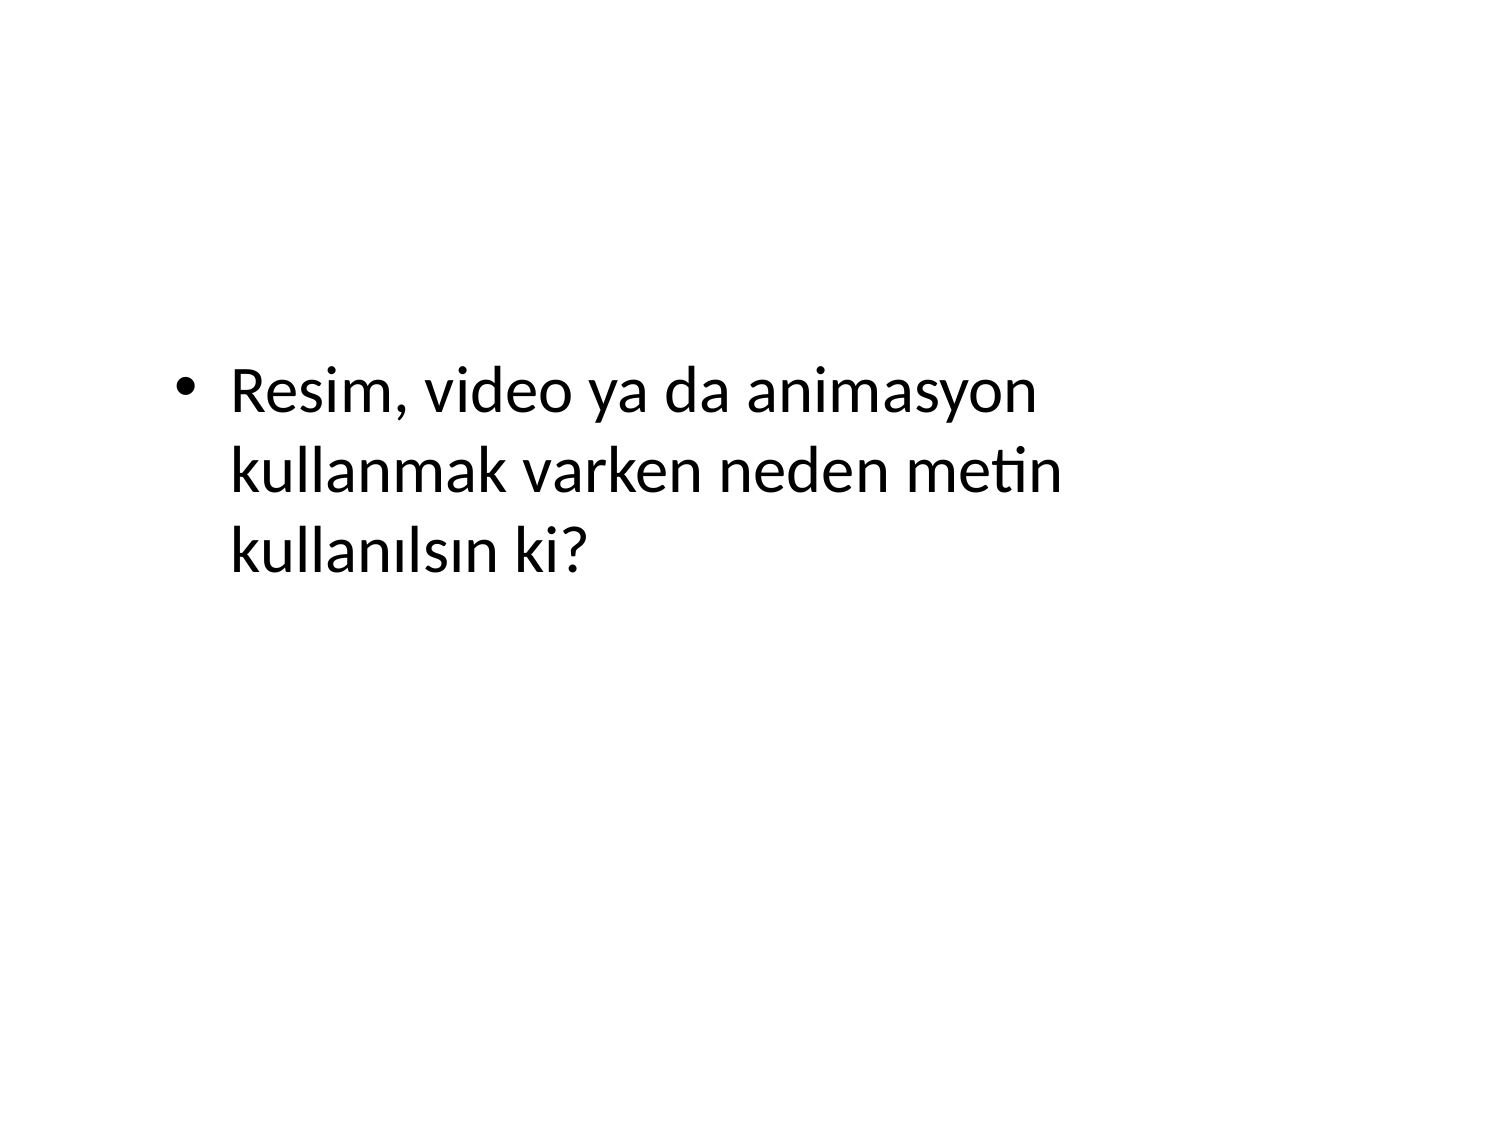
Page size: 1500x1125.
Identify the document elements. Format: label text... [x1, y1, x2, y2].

list Resim, video ya da animasyon kullanmak varken neden metin kullanılsın ki? [159, 338, 1247, 898]
